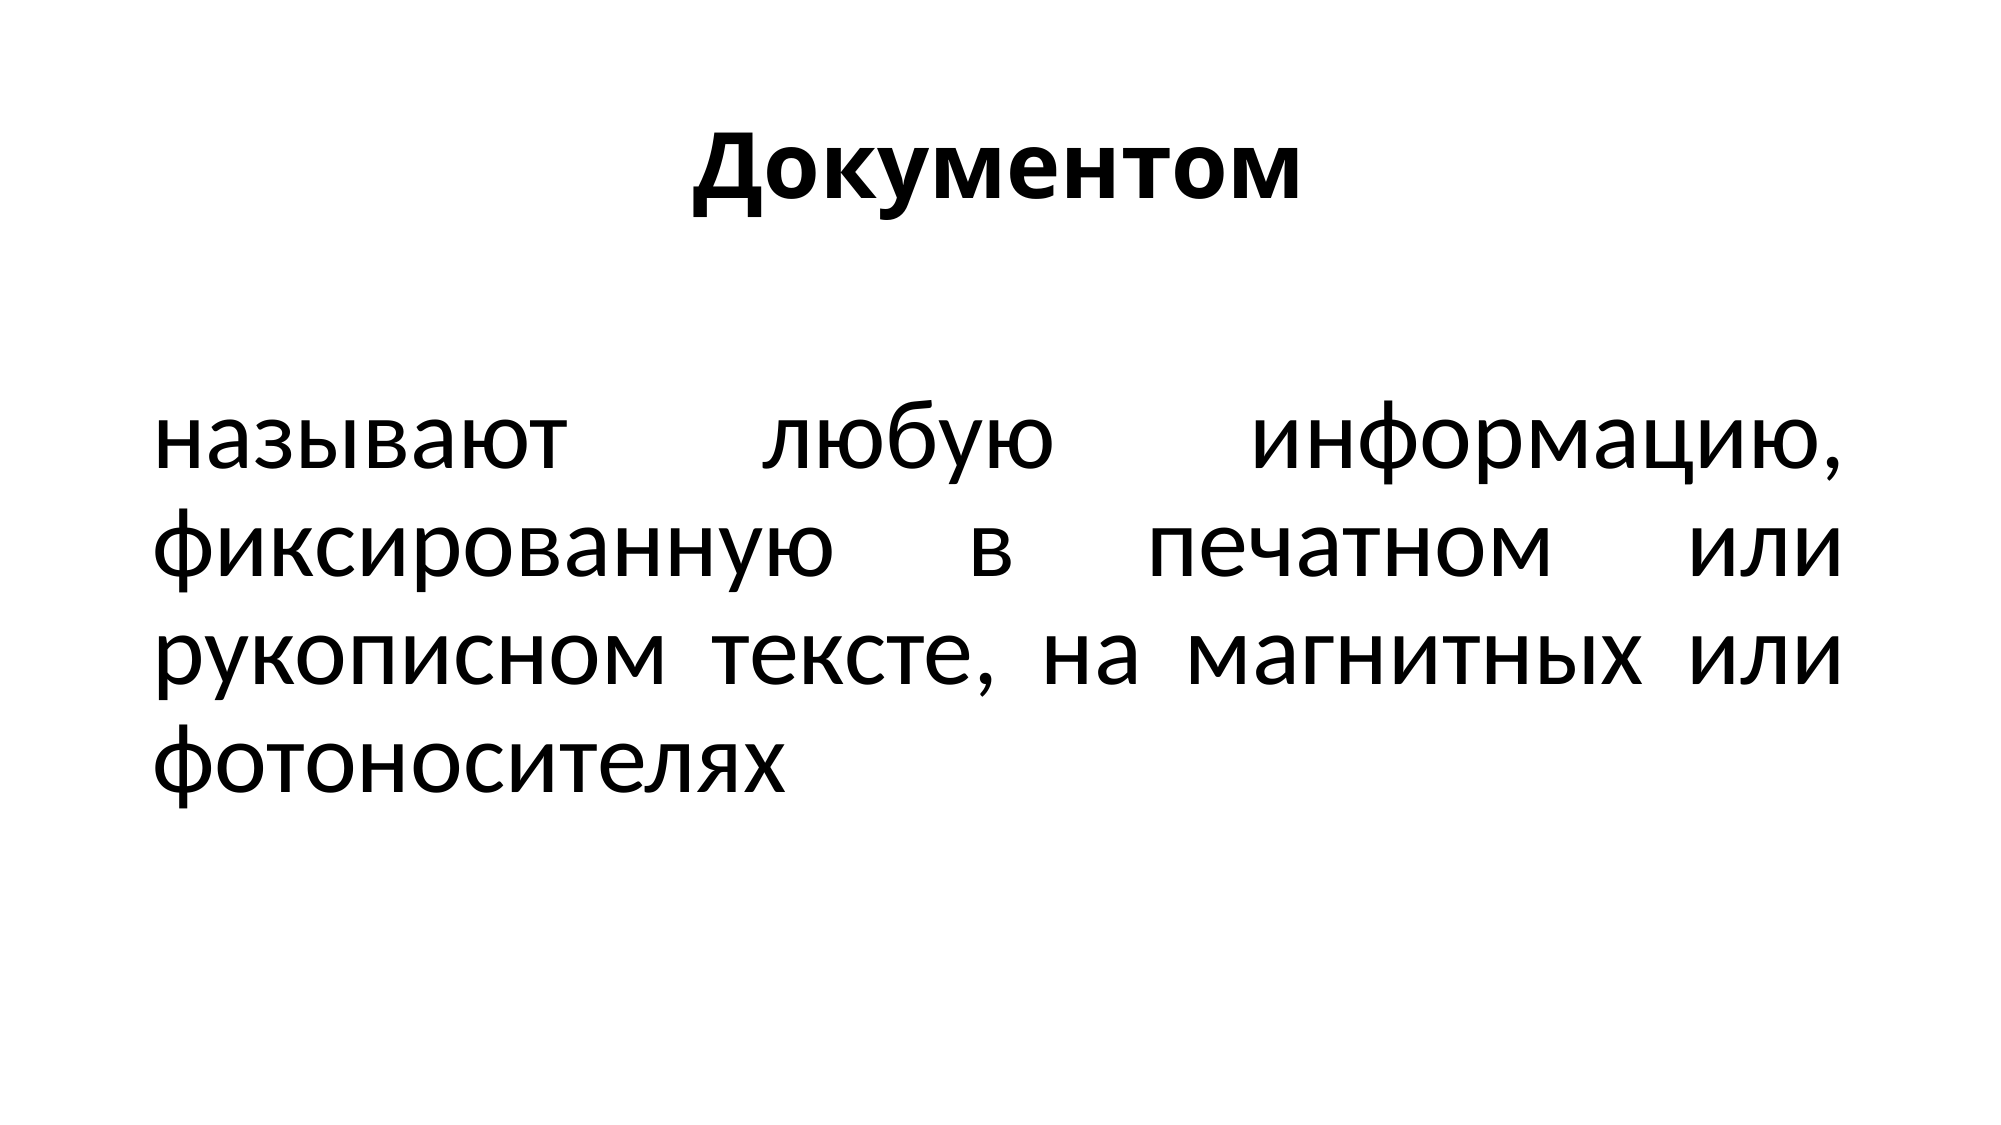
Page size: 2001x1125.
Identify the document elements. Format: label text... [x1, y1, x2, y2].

title Документом [137, 59, 1863, 278]
list называют любую информацию, фиксированную в печатном или рукописном тексте, на магнитных или фотоносителях [137, 375, 1863, 1014]
